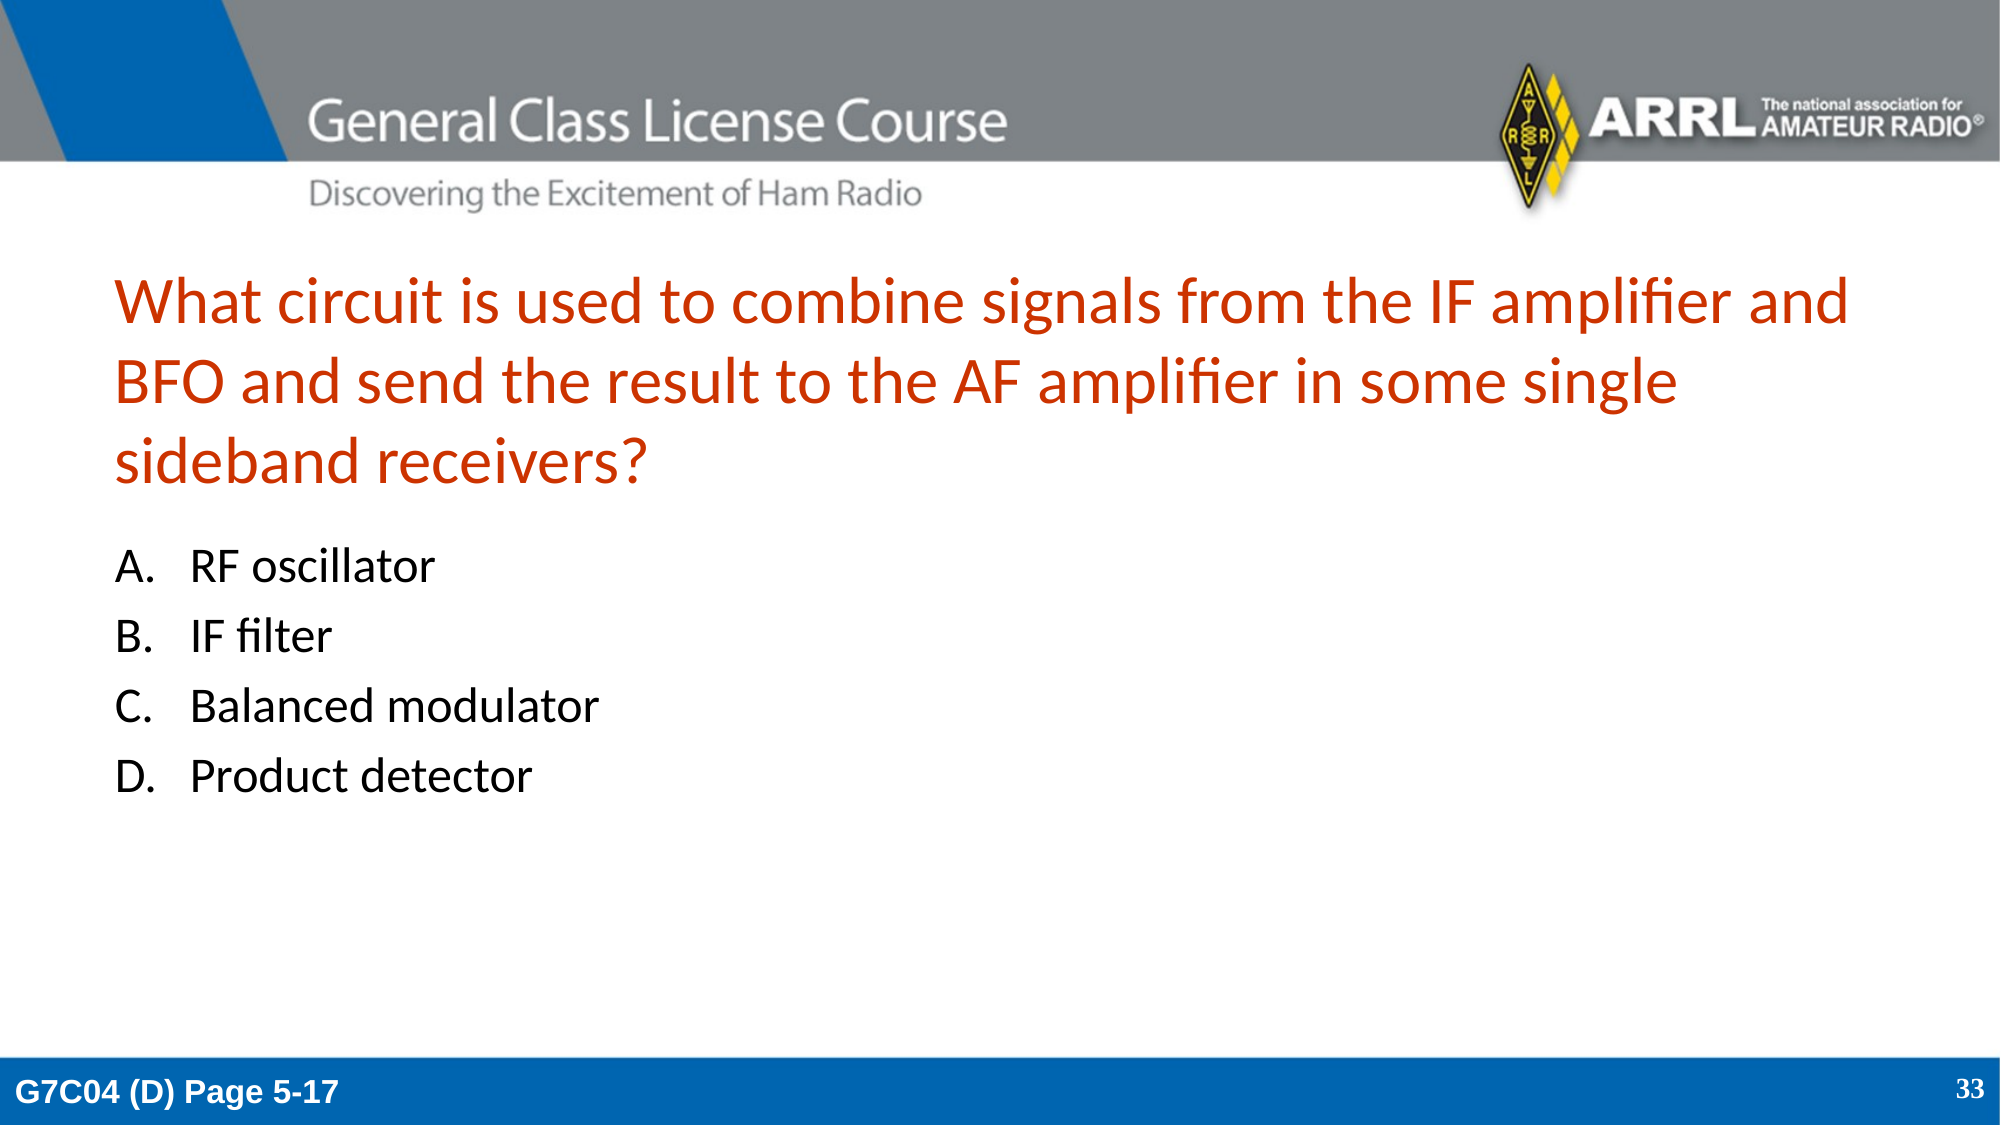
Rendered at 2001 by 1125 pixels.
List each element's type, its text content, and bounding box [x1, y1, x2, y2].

list RF oscillator IF filter Balanced modulator Product detector [99, 525, 1900, 1005]
text_box 33 [1875, 1062, 2000, 1113]
picture [0, 0, 2001, 1125]
text_box G7C04 (D) Page 5-17 [0, 1062, 1313, 1118]
title What circuit is used to combine signals from the IF amplifier and BFO and send the result to the AF amplifier in some single sideband receivers? [99, 249, 1900, 468]
